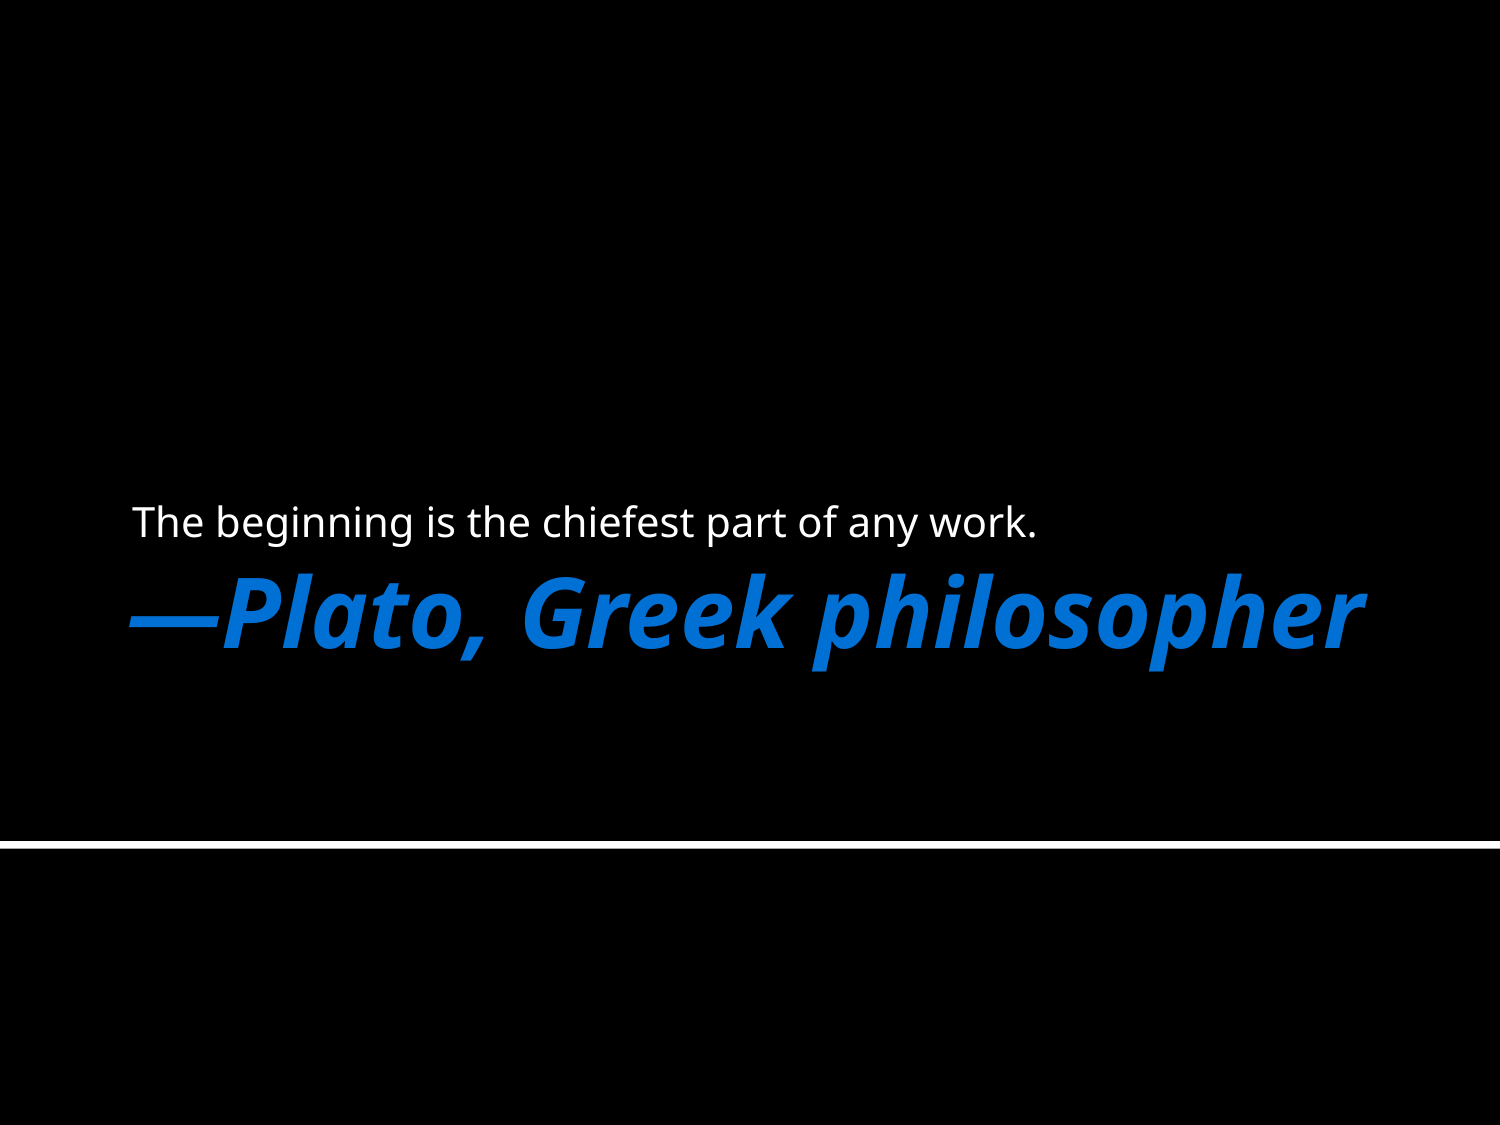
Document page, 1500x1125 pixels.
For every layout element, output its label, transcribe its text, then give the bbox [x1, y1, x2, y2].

title —Plato, Greek philosopher [112, 550, 1438, 825]
subtitle The beginning is the chiefest part of any work. [112, 299, 1438, 546]
